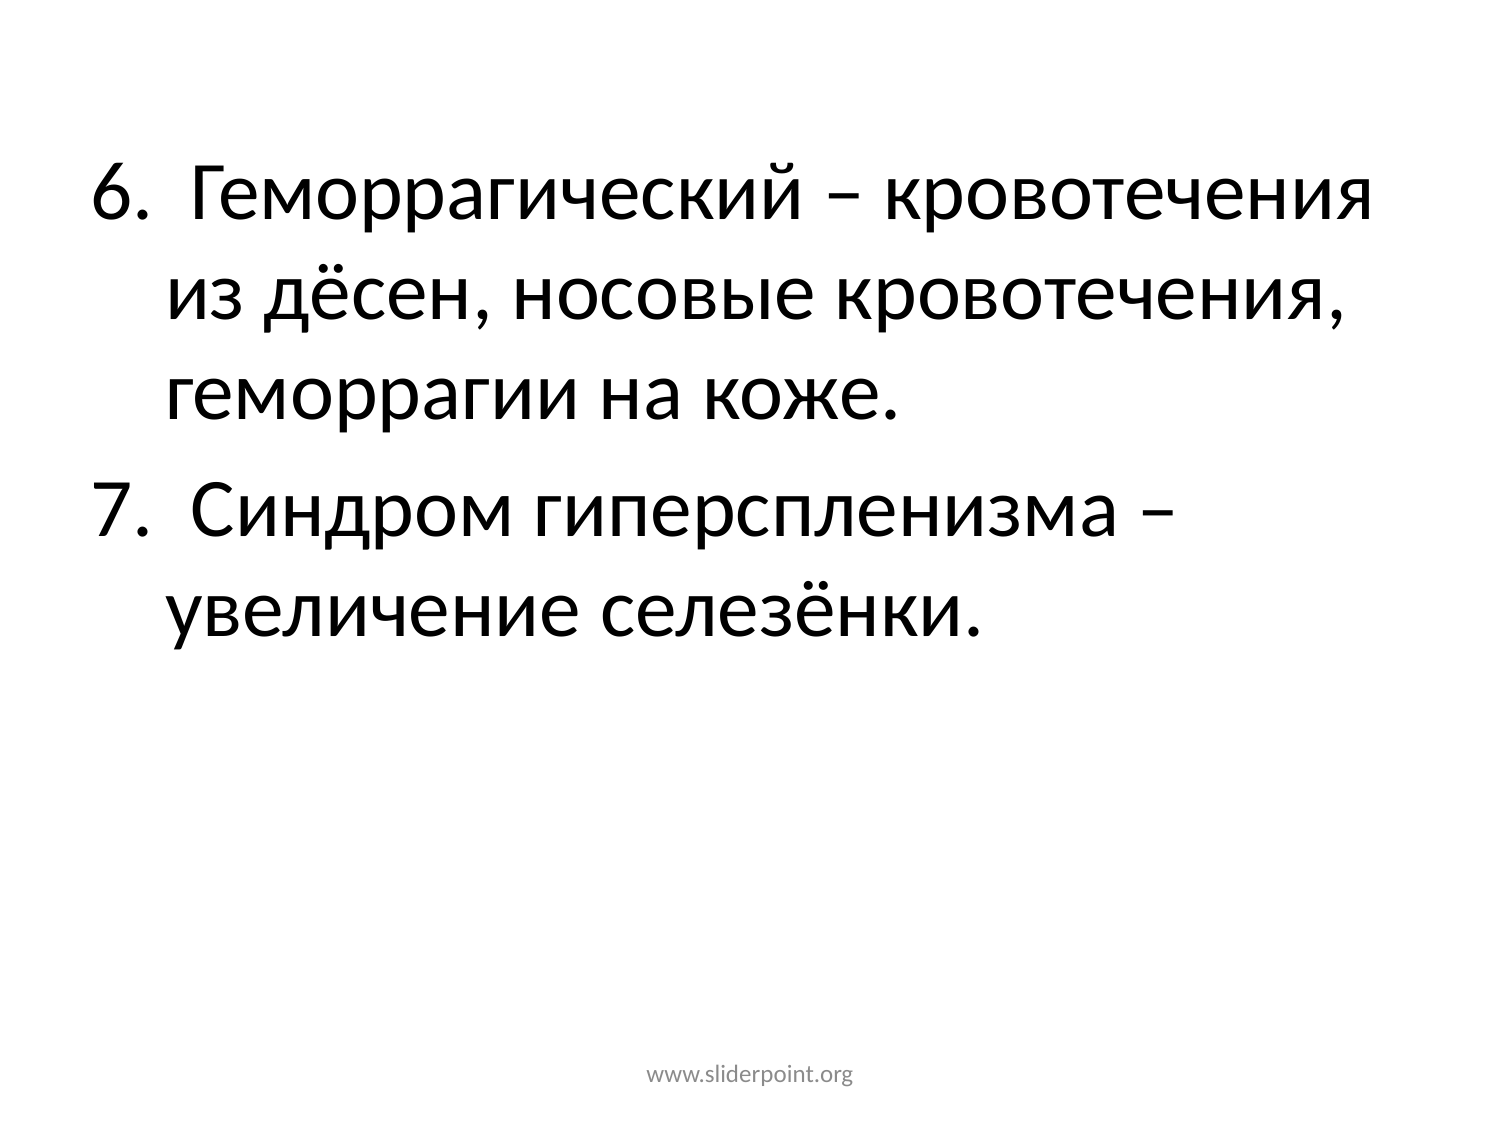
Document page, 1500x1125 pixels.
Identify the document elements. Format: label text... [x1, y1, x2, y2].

footer www.sliderpoint.org [512, 1042, 988, 1103]
list 6. Геморрагический – кровотечения из дёсен, носовые кровотечения, геморрагии на коже. 7. Синдром гиперспленизма – увеличение селезёнки. [74, 128, 1426, 1006]
